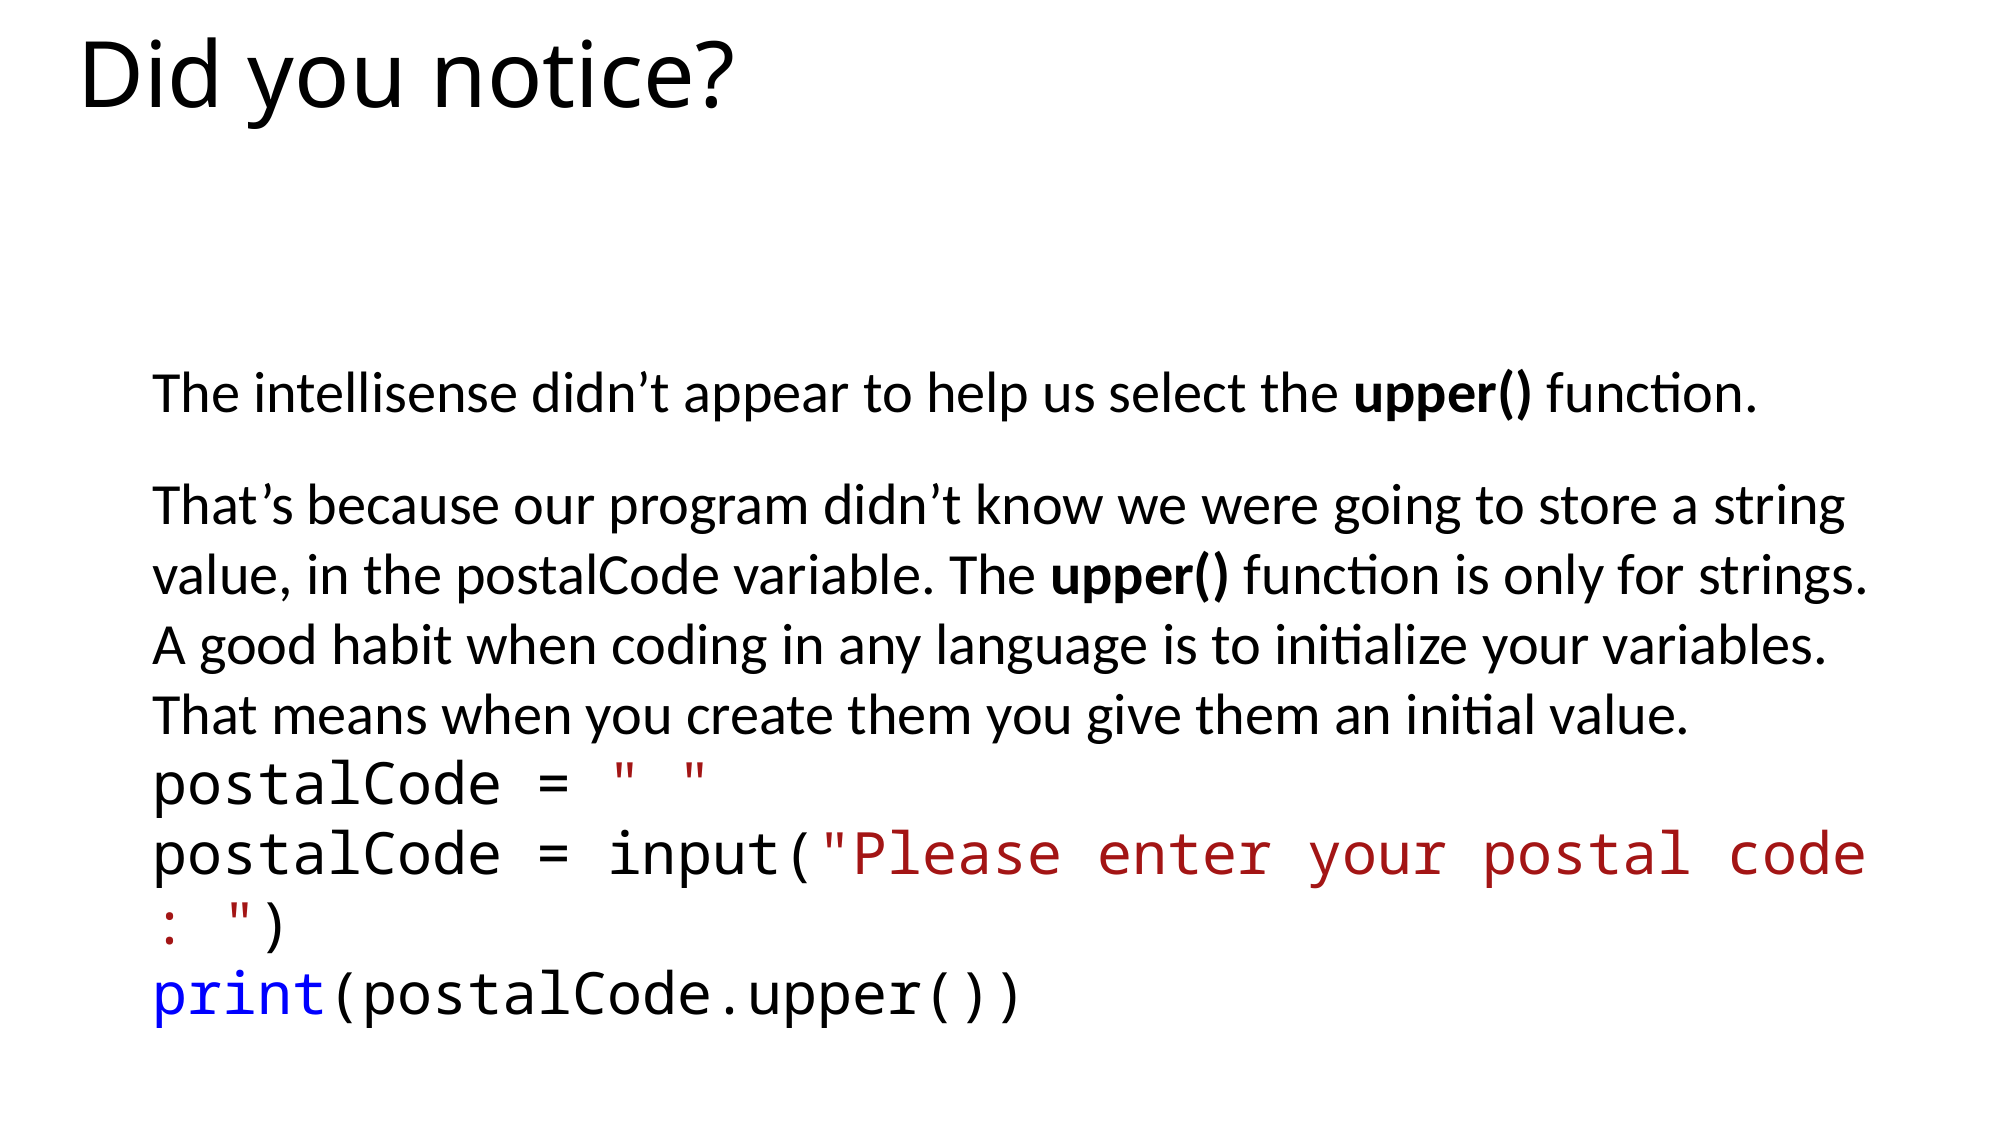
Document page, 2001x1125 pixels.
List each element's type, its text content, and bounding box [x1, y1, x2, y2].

title Did you notice? [62, 29, 1953, 205]
text_box The intellisense didn’t appear to help us select the upper() function. [137, 346, 1911, 458]
text_box That’s because our program didn’t know we were going to store a string value, in the postalCode variable. The upper() function is only for strings. A good habit when coding in any language is to initialize your variables. That means when you create them you give them an initial value. postalCode = " " postalCode = input("Please enter your postal code: ") print(postalCode.upper()) [137, 458, 1911, 1079]
